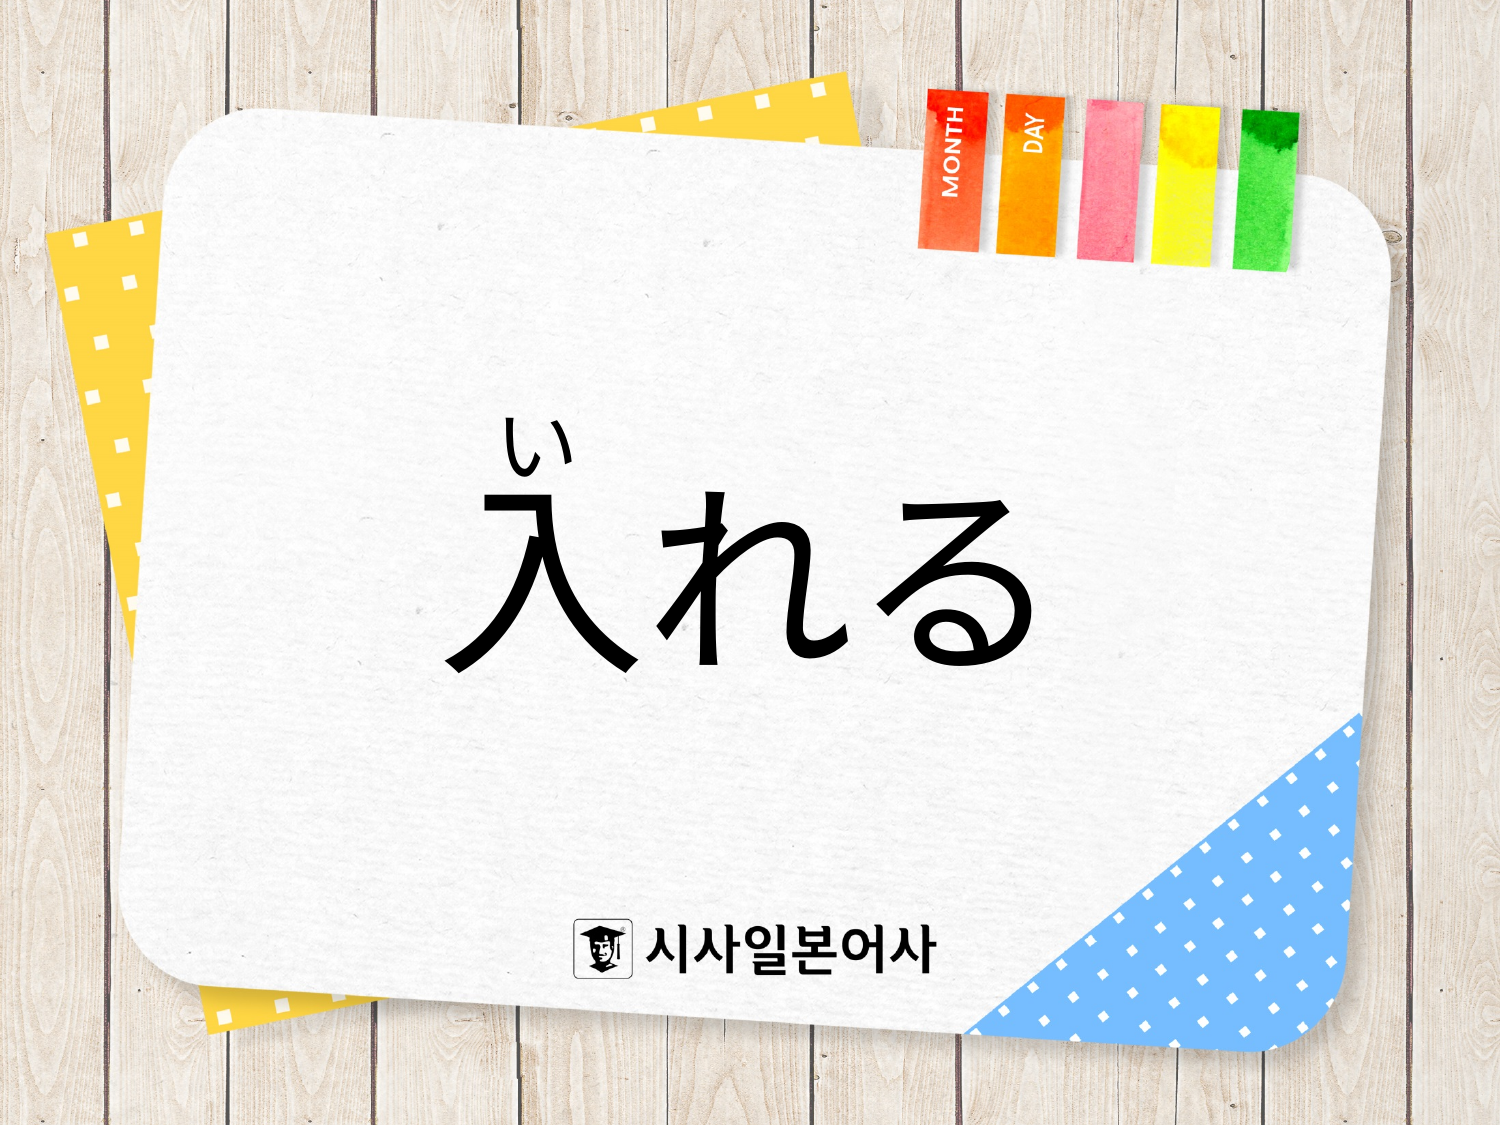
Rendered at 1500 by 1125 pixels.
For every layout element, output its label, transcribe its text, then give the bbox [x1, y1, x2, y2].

title 入れる [75, 338, 1425, 811]
text_box い [480, 385, 594, 501]
picture [0, 0, 1500, 1125]
